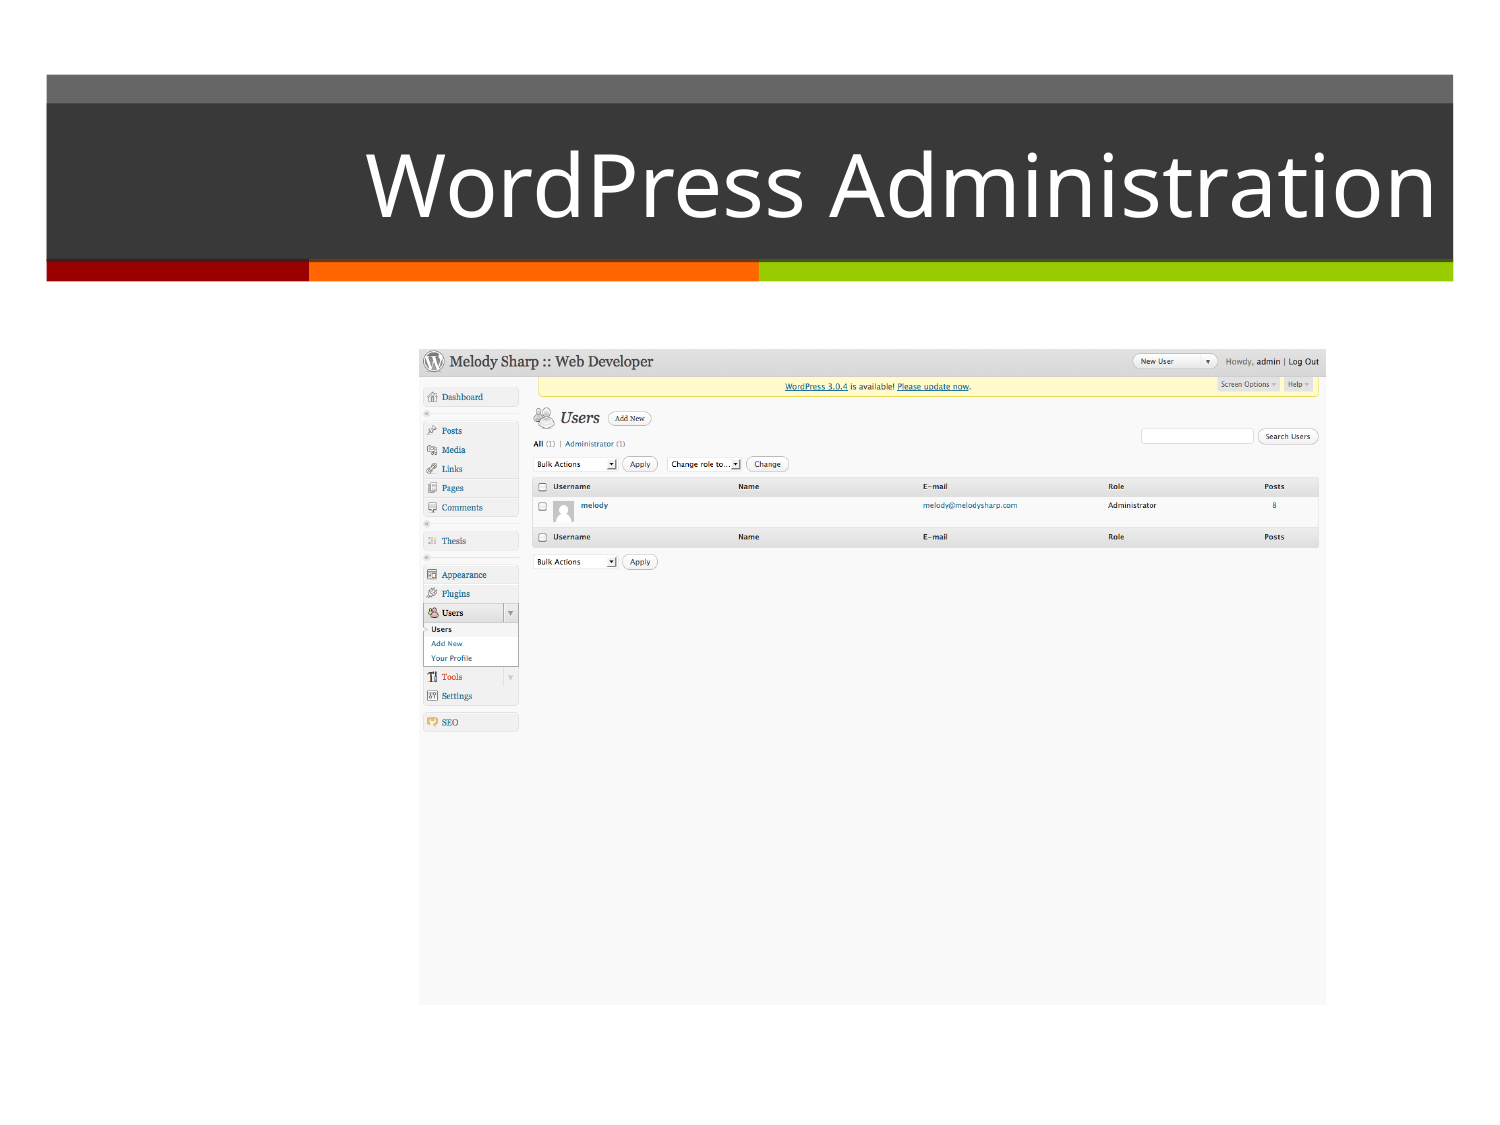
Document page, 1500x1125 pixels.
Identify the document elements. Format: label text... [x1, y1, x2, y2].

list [291, 349, 1454, 1006]
title WordPress Administration [46, 103, 1454, 263]
